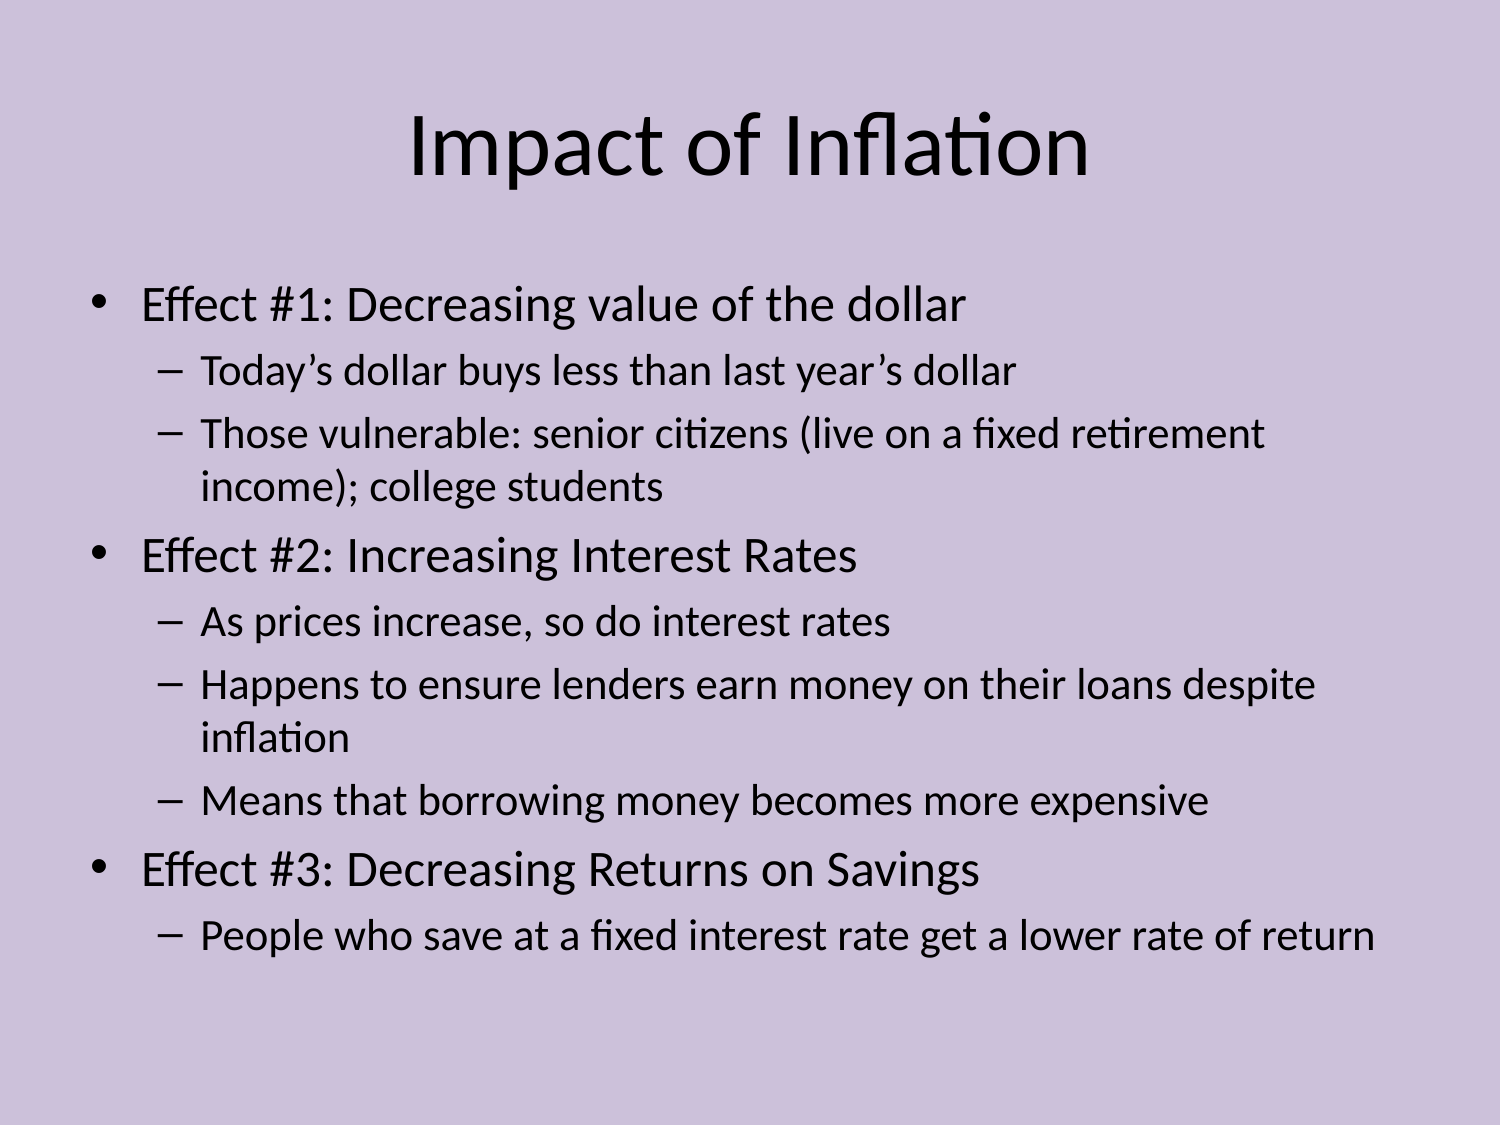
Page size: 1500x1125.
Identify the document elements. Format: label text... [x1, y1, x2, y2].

title Impact of Inflation [75, 45, 1425, 233]
list Effect #1: Decreasing value of the dollar Today’s dollar buys less than last year’s dollar Those vulnerable: senior citizens (live on a fixed retirement income); college students Effect #2: Increasing Interest Rates As prices increase, so do interest rates Happens to ensure lenders earn money on their loans despite inflation Means that borrowing money becomes more expensive Effect #3: Decreasing Returns on Savings People who save at a fixed interest rate get a lower rate of return [75, 262, 1425, 1005]
